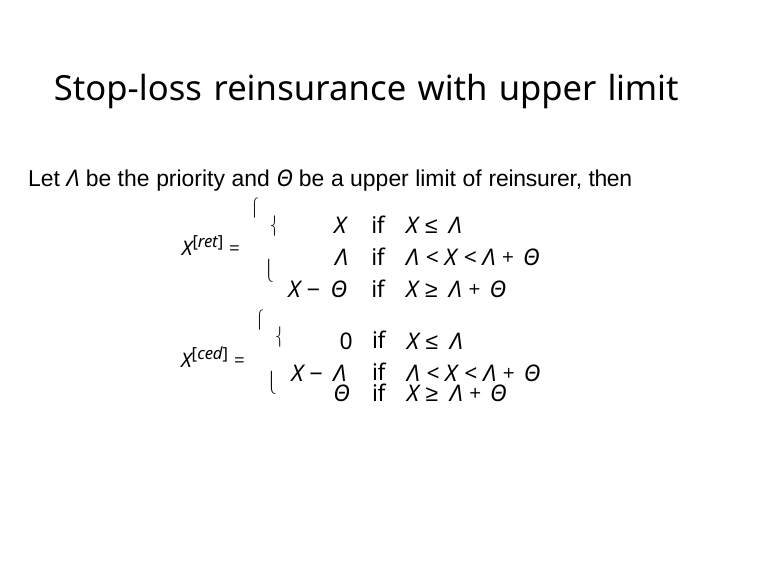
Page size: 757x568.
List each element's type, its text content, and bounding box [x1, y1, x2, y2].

table_header X Λ X − Θ [286, 214, 361, 313]
text_box Let Λ be the priority and Θ be a upper limit of reinsurer, then X[ret] =   X[ced] =   [13, 161, 649, 397]
table_header if if if [361, 214, 396, 313]
table_cell Θ [286, 383, 361, 411]
table_cell 0 X − Λ [286, 313, 361, 383]
table_header X ≤ Λ Λ < X < Λ + Θ X ≥ Λ + Θ [396, 214, 566, 313]
table_cell X ≥ Λ + Θ [396, 383, 566, 411]
table_cell if [361, 383, 396, 411]
title Stop-loss reinsurance with upper limit [51, 36, 705, 134]
table_cell if if [361, 313, 396, 383]
table_cell X ≤ Λ Λ < X < Λ + Θ [396, 313, 566, 383]
